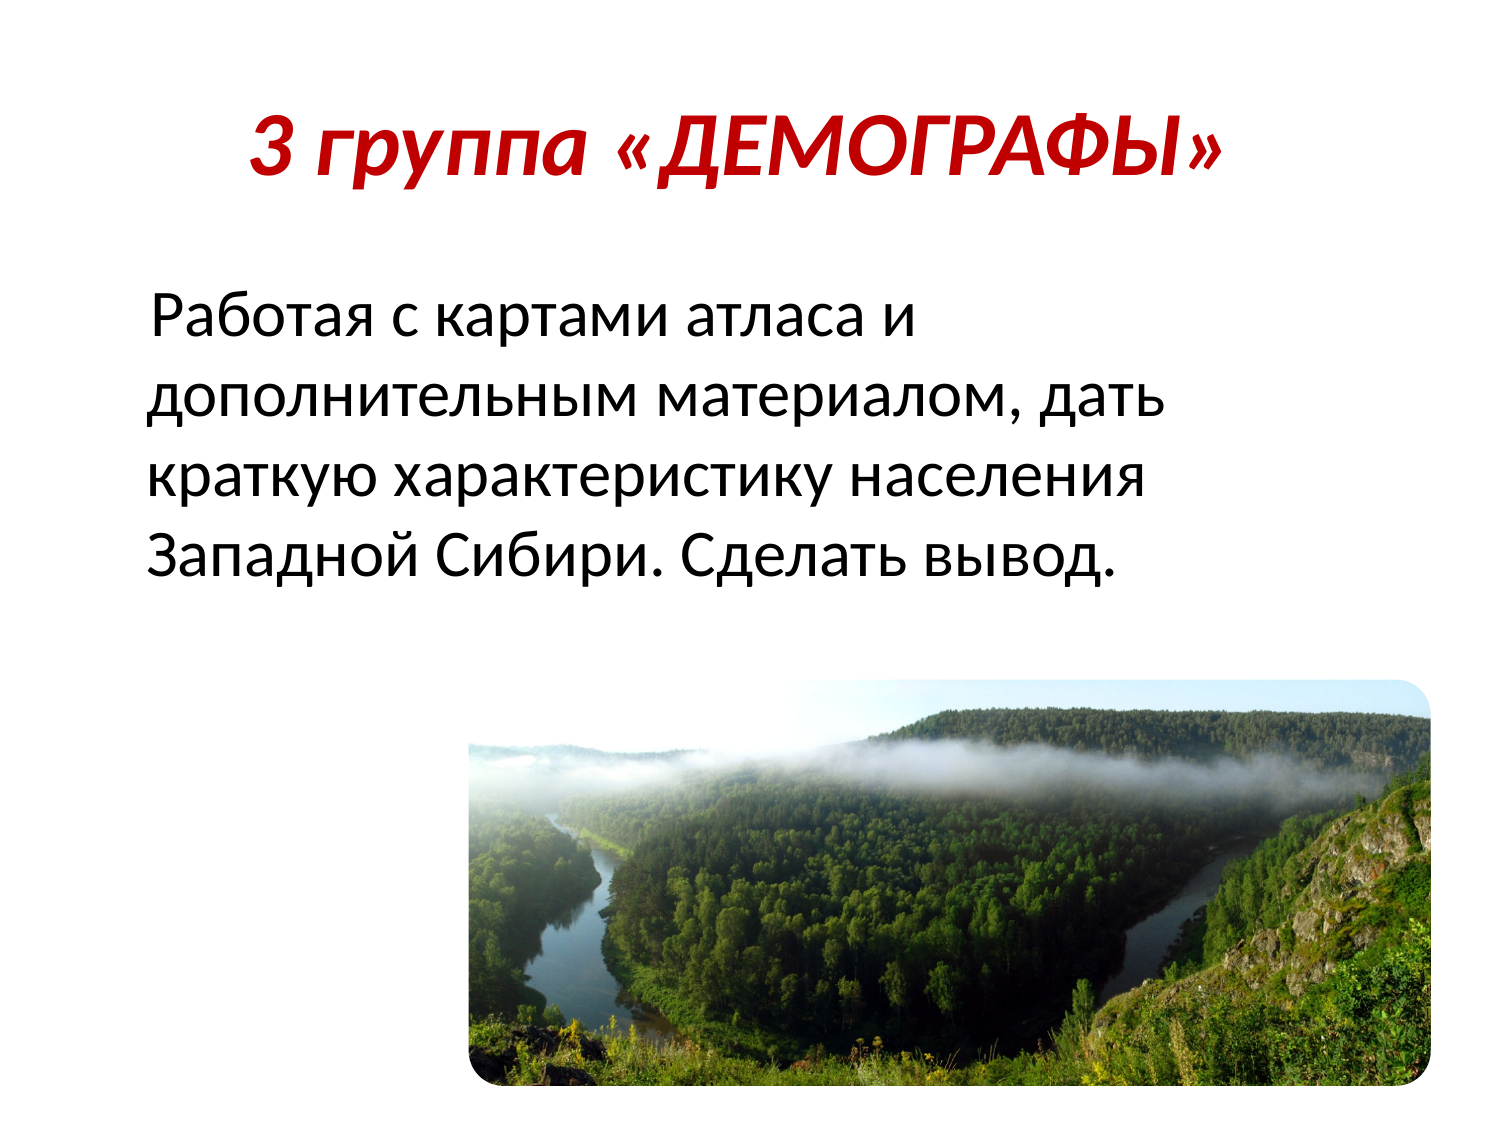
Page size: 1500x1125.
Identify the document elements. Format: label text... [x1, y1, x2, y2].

picture [468, 679, 1431, 1087]
list Работая с картами атласа и дополнительным материалом, дать краткую характеристику населения Западной Сибири. Сделать вывод. [75, 262, 1425, 1005]
title 3 группа «ДЕМОГРАФЫ» [75, 45, 1425, 233]
